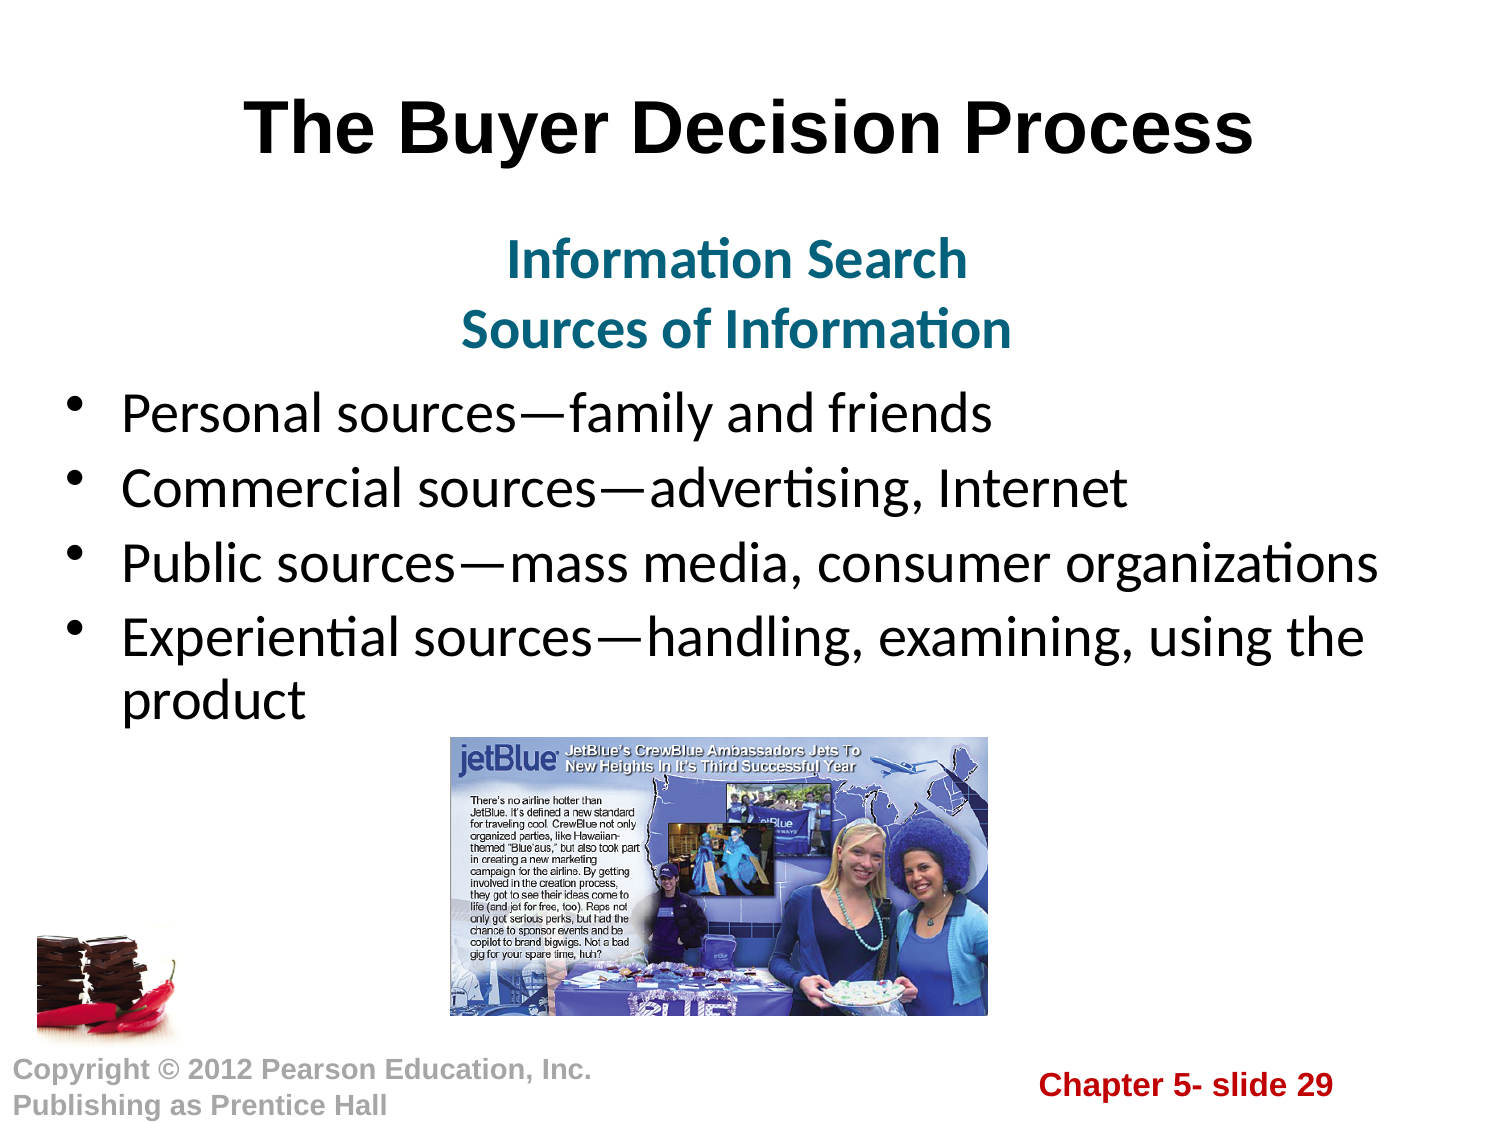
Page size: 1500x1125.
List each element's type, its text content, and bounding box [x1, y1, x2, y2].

picture [449, 737, 988, 1016]
list Personal sources—family and friends Commercial sources—advertising, Internet Public sources—mass media, consumer organizations Experiential sources—handling, examining, using the product [49, 374, 1426, 1051]
title The Buyer Decision Process [112, 37, 1388, 226]
picture [37, 924, 49, 1050]
list Information Search Sources of Information [149, 212, 1326, 276]
